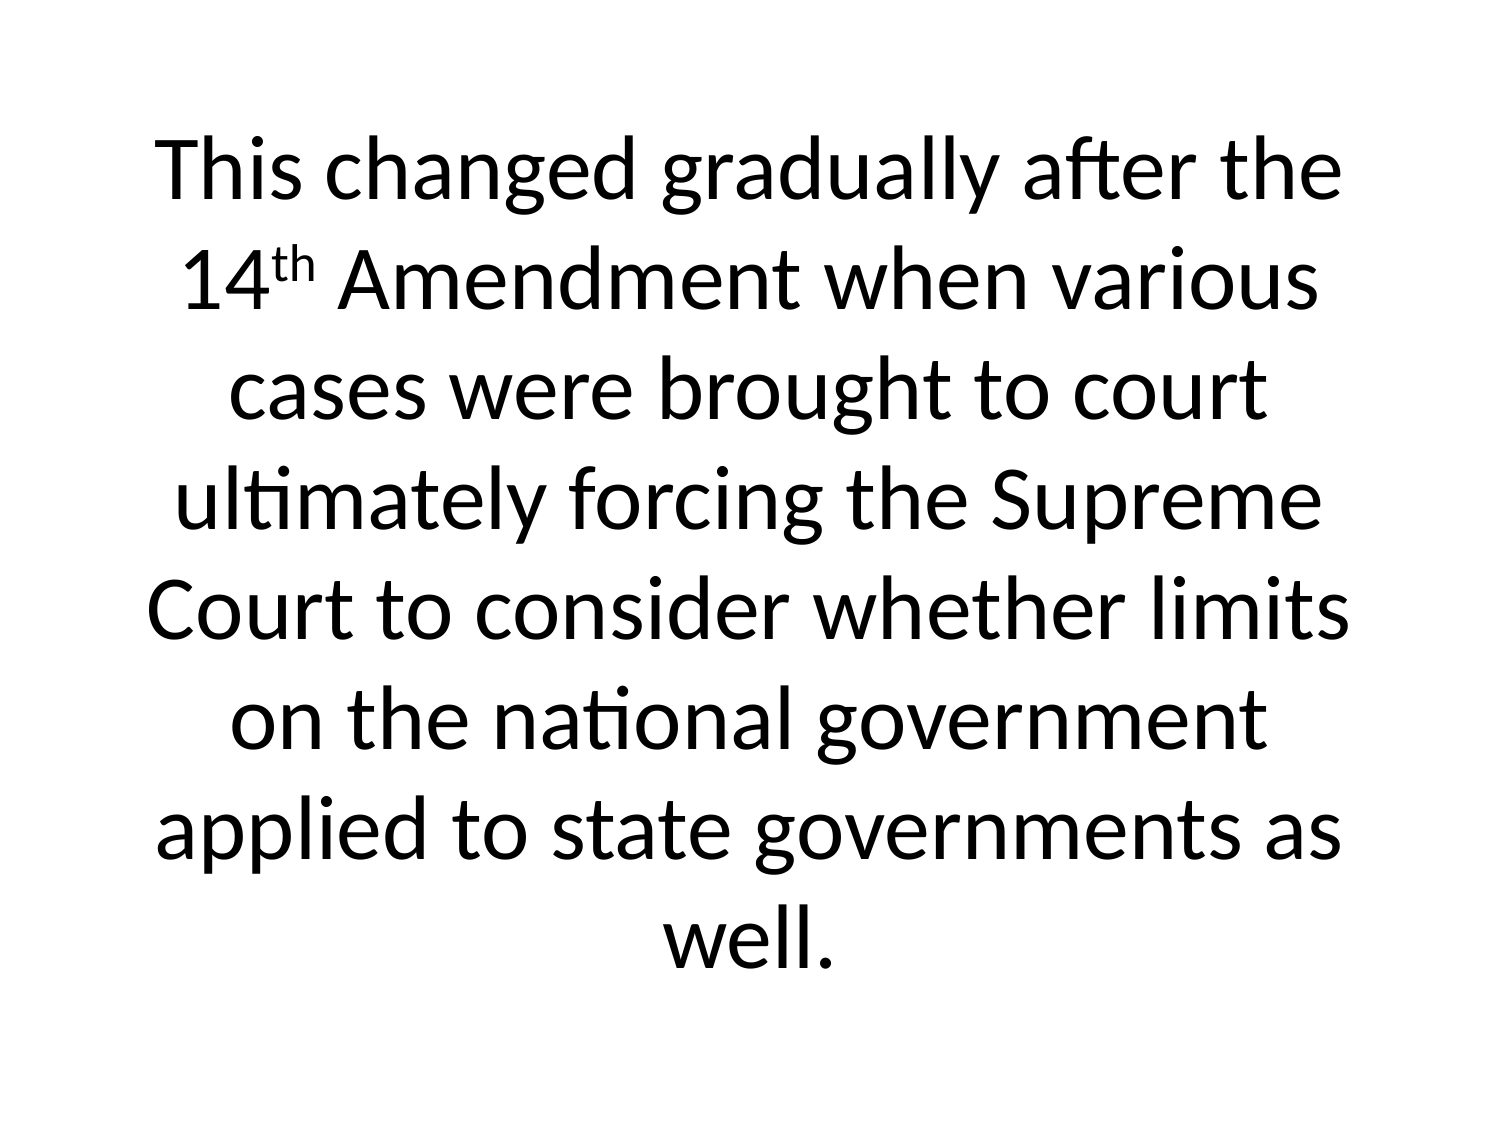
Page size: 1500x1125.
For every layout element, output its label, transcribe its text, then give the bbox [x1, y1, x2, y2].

title This changed gradually after the 14th Amendment when various cases were brought to court ultimately forcing the Supreme Court to consider whether limits on the national government applied to state governments as well. [74, 44, 1426, 1051]
